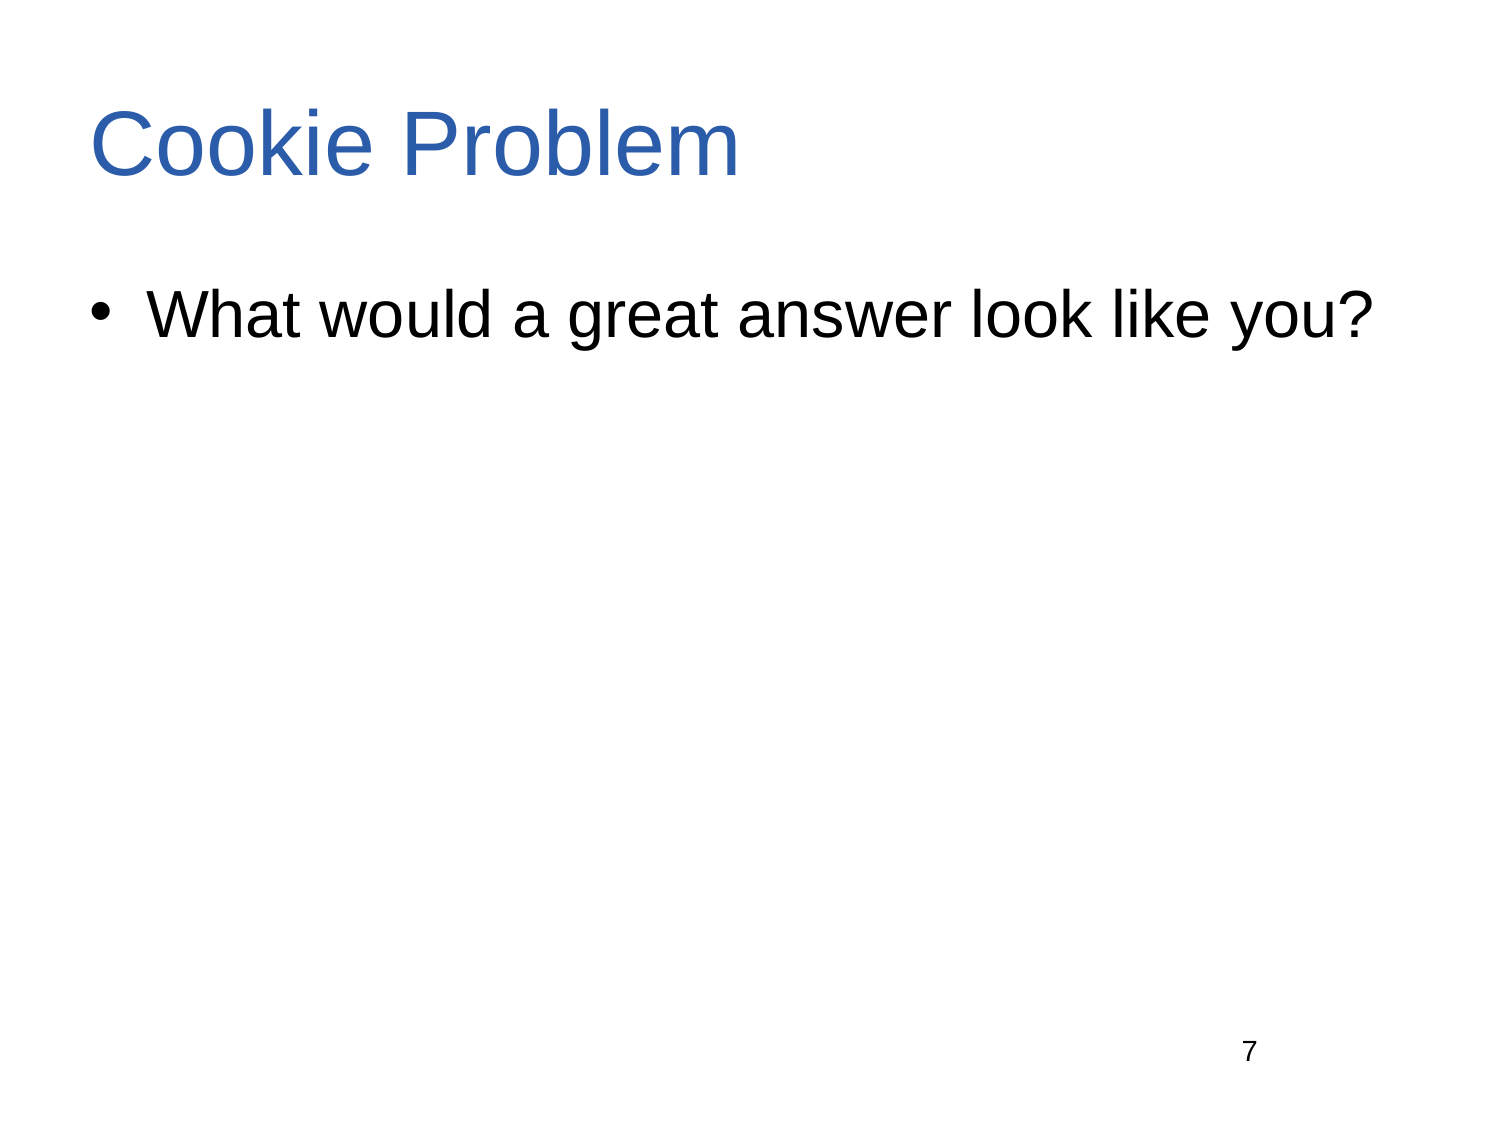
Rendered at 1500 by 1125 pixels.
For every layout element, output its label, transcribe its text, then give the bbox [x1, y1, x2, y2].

title Cookie Problem [74, 14, 1426, 261]
list What would a great answer look like you? [74, 261, 1426, 1125]
slide_number 7 [1223, 1023, 1277, 1075]
